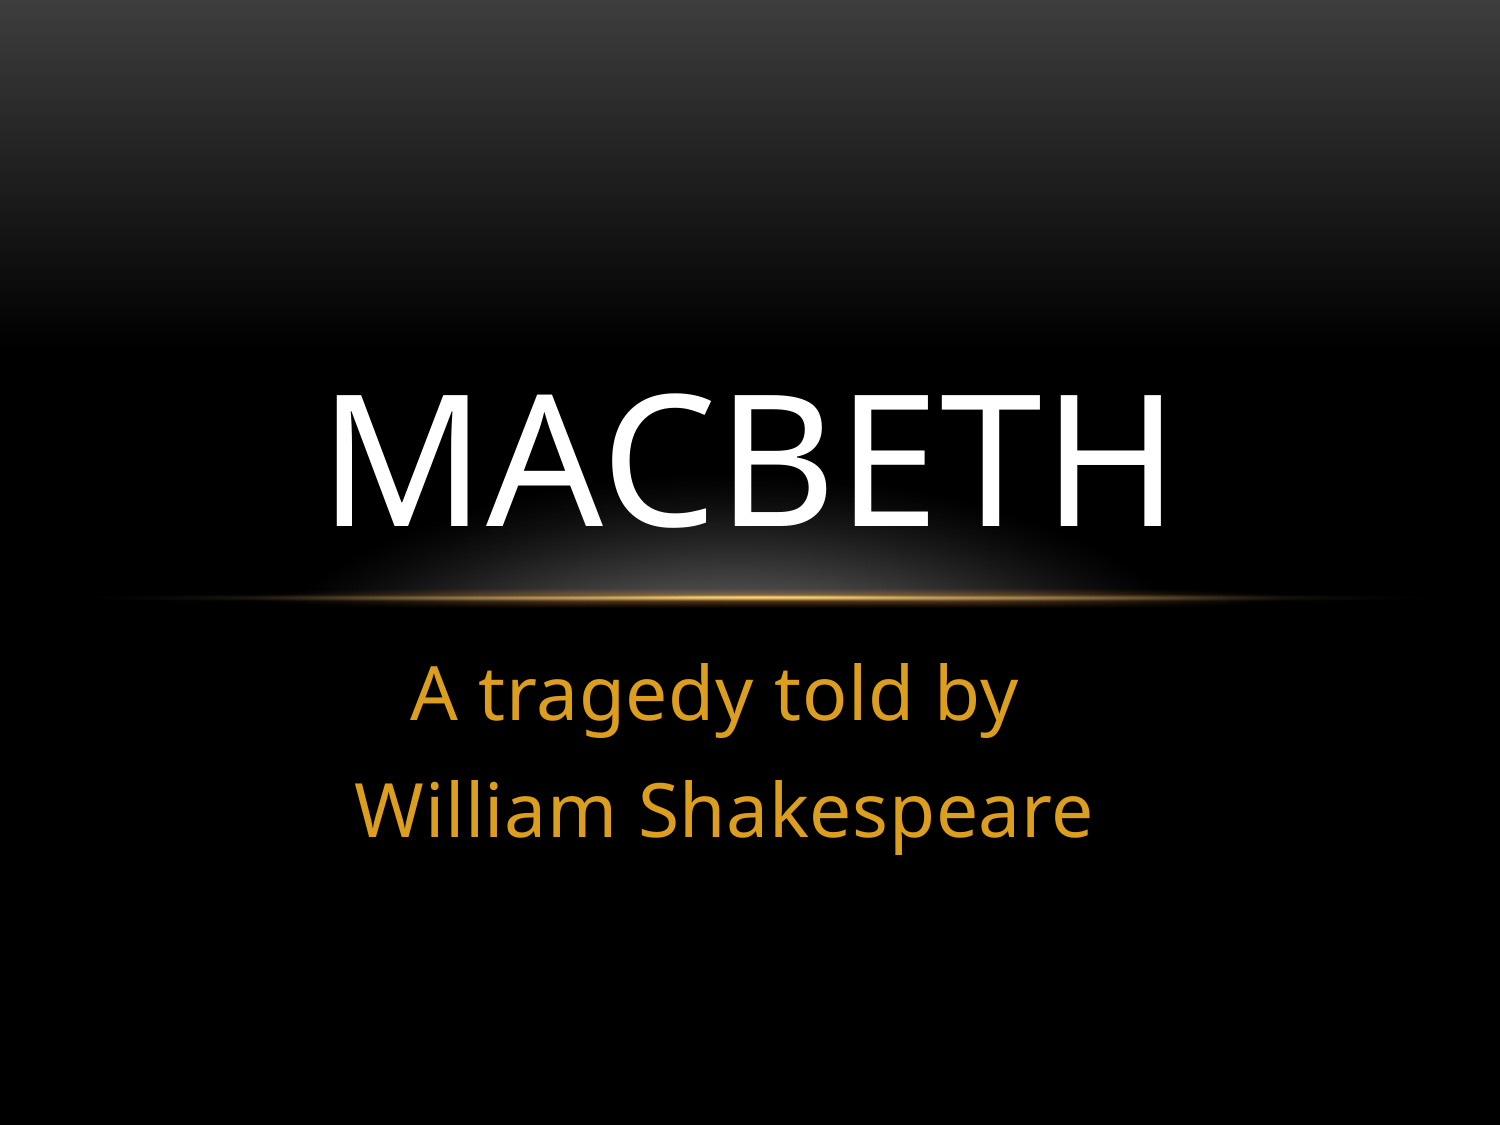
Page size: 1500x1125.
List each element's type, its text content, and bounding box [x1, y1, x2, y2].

picture [0, 0, 1500, 750]
title Macbeth [112, 329, 1388, 571]
subtitle A tragedy told by William Shakespeare [200, 637, 1250, 925]
